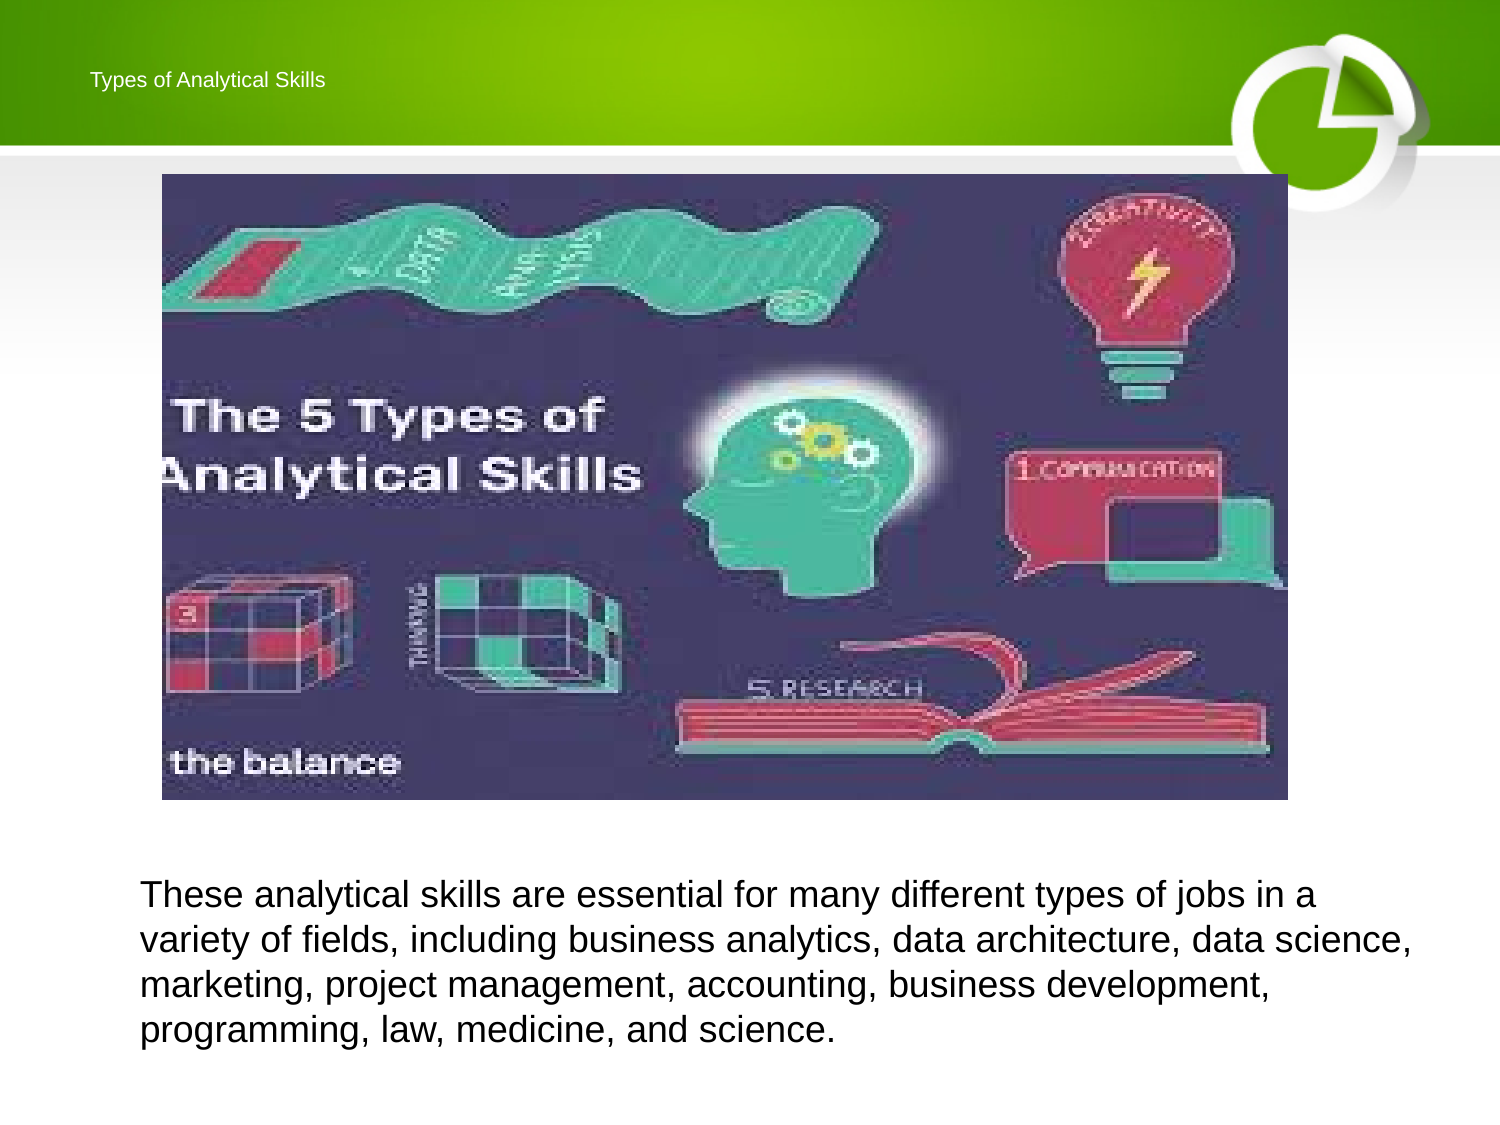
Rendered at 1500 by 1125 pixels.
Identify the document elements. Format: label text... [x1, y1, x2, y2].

text_box These analytical skills are essential for many different types of jobs in a variety of fields, including business analytics, data architecture, data science, marketing, project management, accounting, business development, programming, law, medicine, and science. [125, 862, 1450, 1058]
picture [0, 0, 1500, 1125]
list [162, 174, 1288, 800]
title Types of Analytical Skills [74, 30, 1426, 127]
